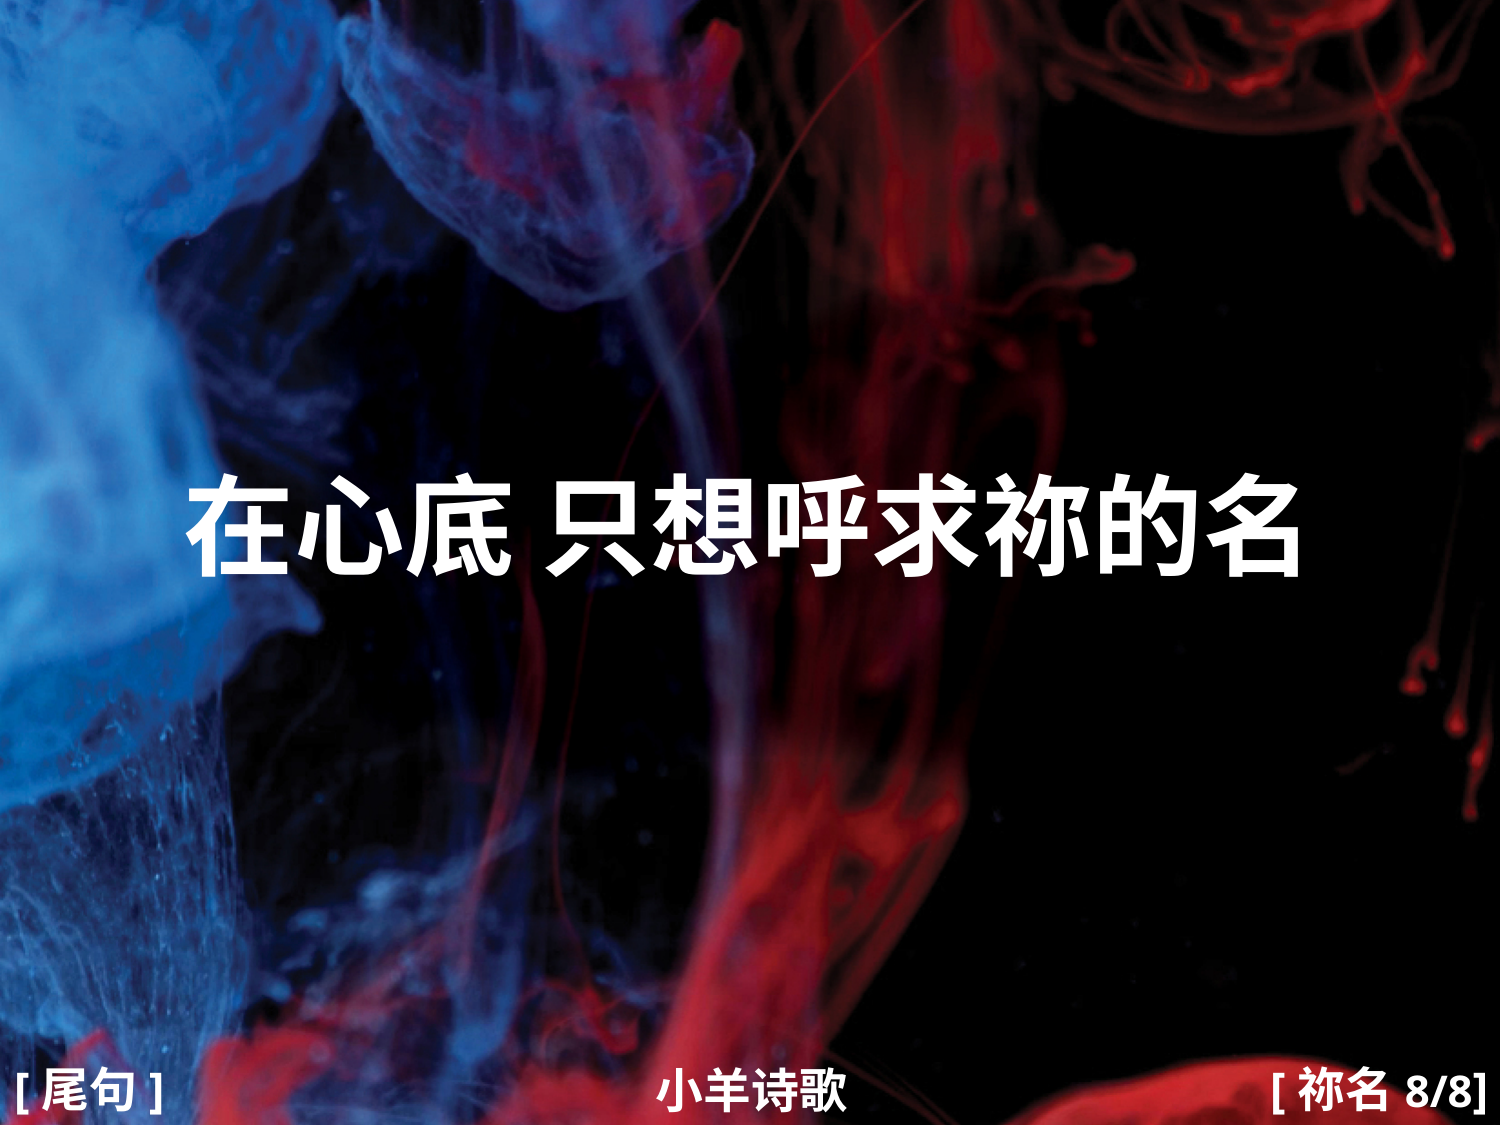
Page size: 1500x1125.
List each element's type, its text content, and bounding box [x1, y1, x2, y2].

text_box [尾句] [0, 1052, 205, 1125]
text_box 在心底 只想呼求祢的名 [0, 387, 1499, 782]
picture [0, 0, 1500, 1053]
text_box [祢名8/8] [1219, 1052, 1500, 1125]
subtitle 小羊诗歌 [205, 1053, 1219, 1125]
